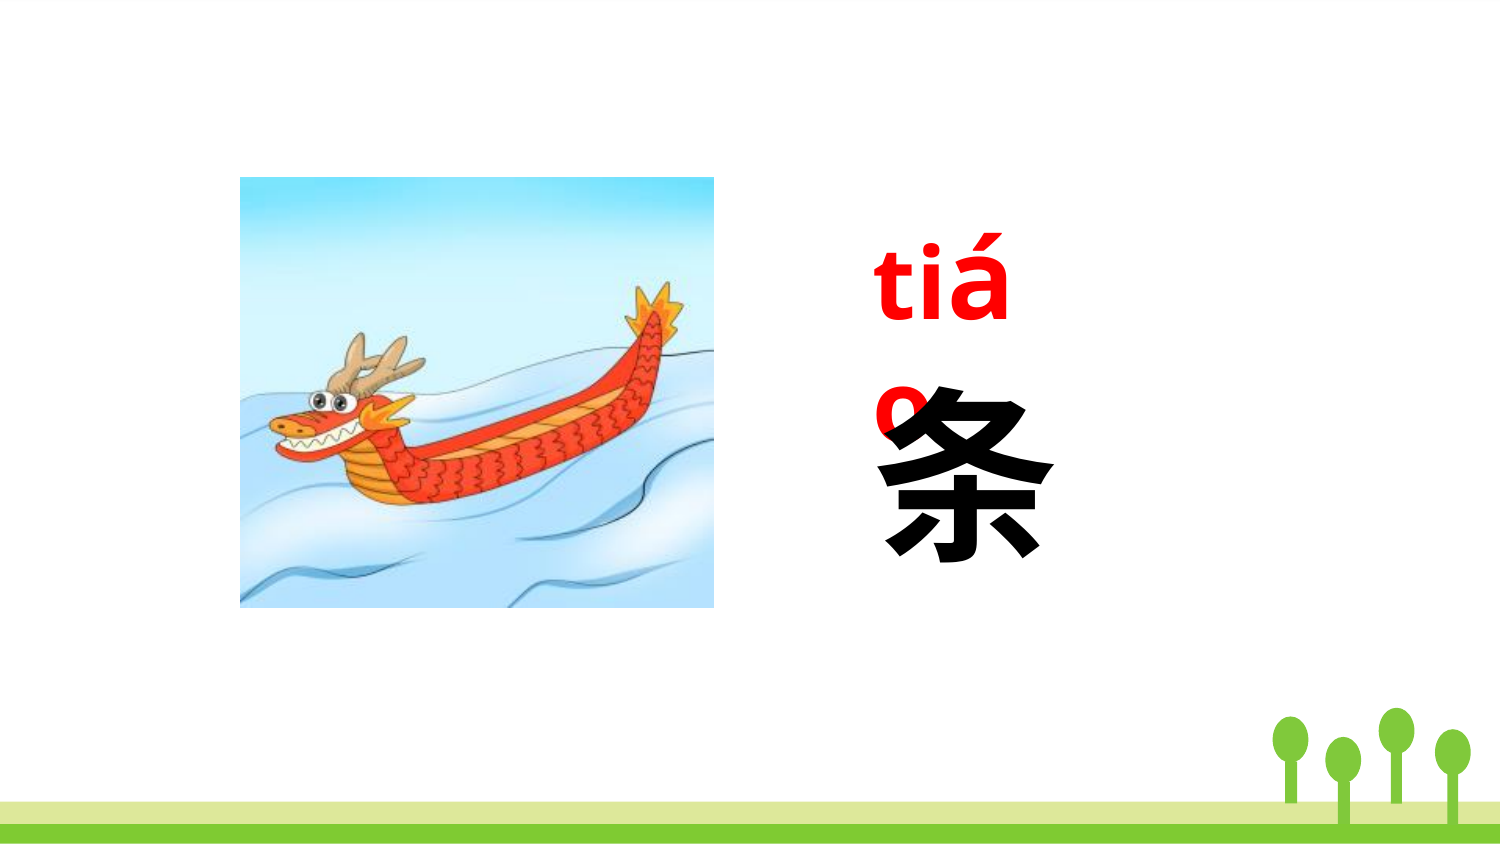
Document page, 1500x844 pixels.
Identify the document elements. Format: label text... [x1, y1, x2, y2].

text_box tiáo [861, 201, 1083, 468]
picture [0, 0, 1500, 707]
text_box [0, 707, 1500, 844]
text_box 条 [861, 353, 1062, 590]
